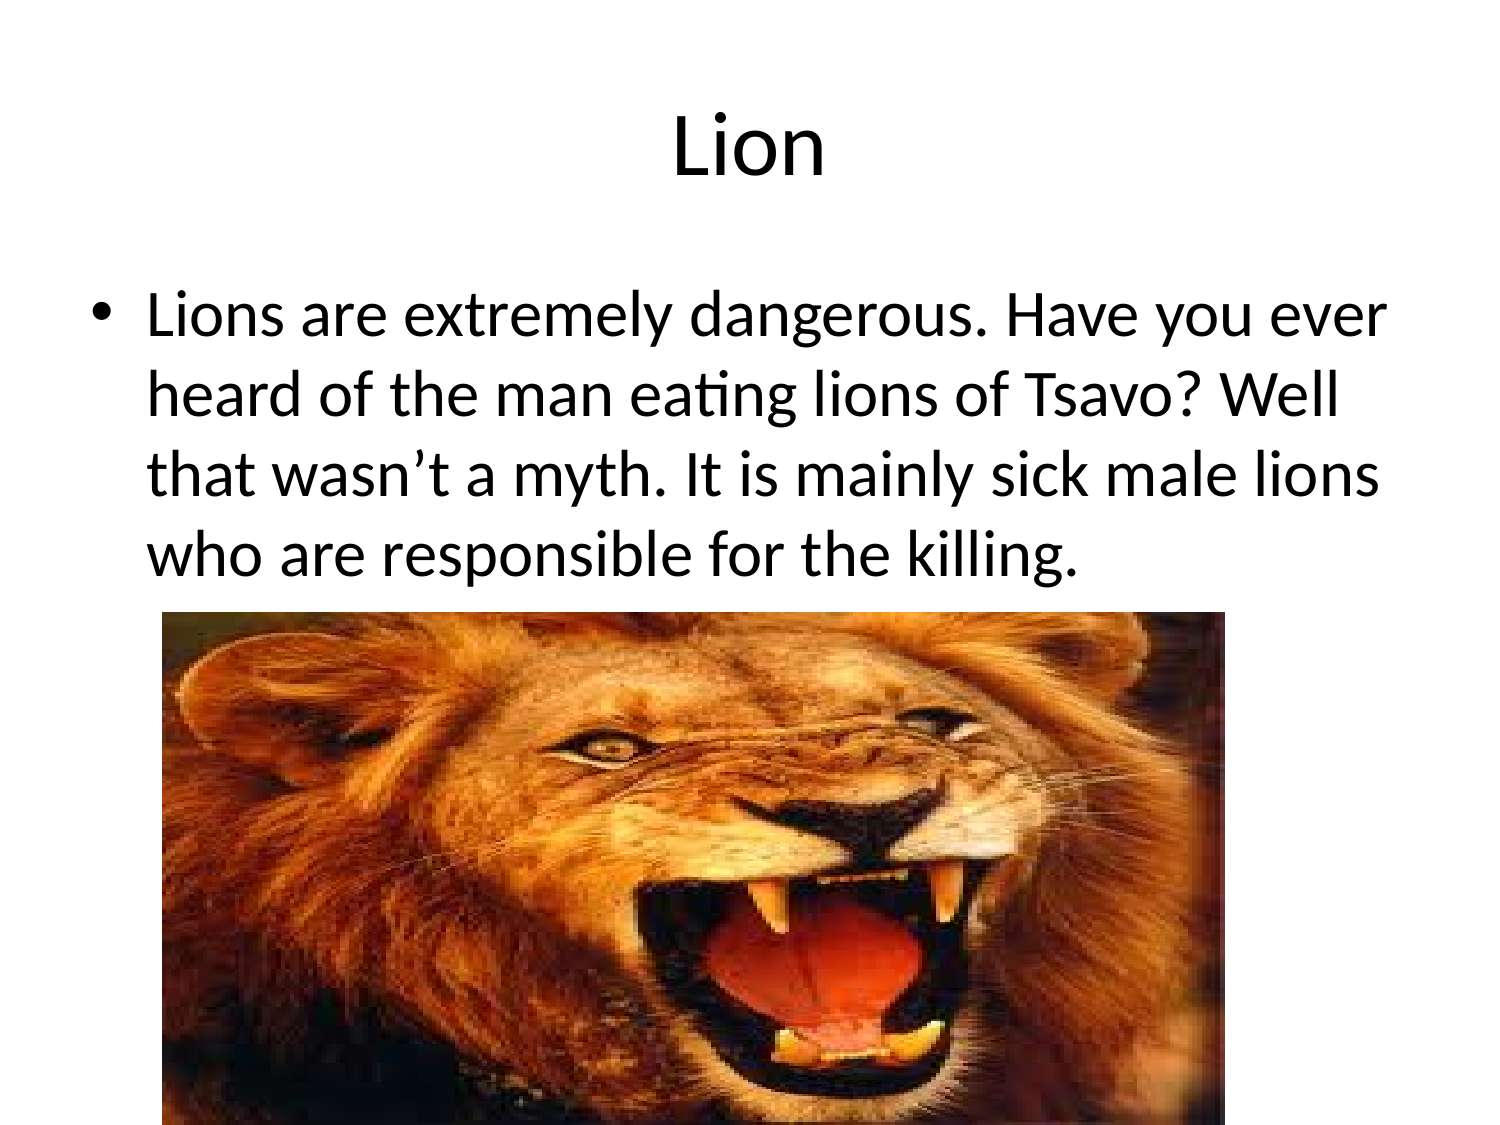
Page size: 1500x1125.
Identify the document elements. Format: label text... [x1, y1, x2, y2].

picture [162, 612, 1226, 1125]
title Lion [75, 45, 1425, 233]
list Lions are extremely dangerous. Have you ever heard of the man eating lions of Tsavo? Well that wasn’t a myth. It is mainly sick male lions who are responsible for the killing. [75, 262, 1425, 1005]
